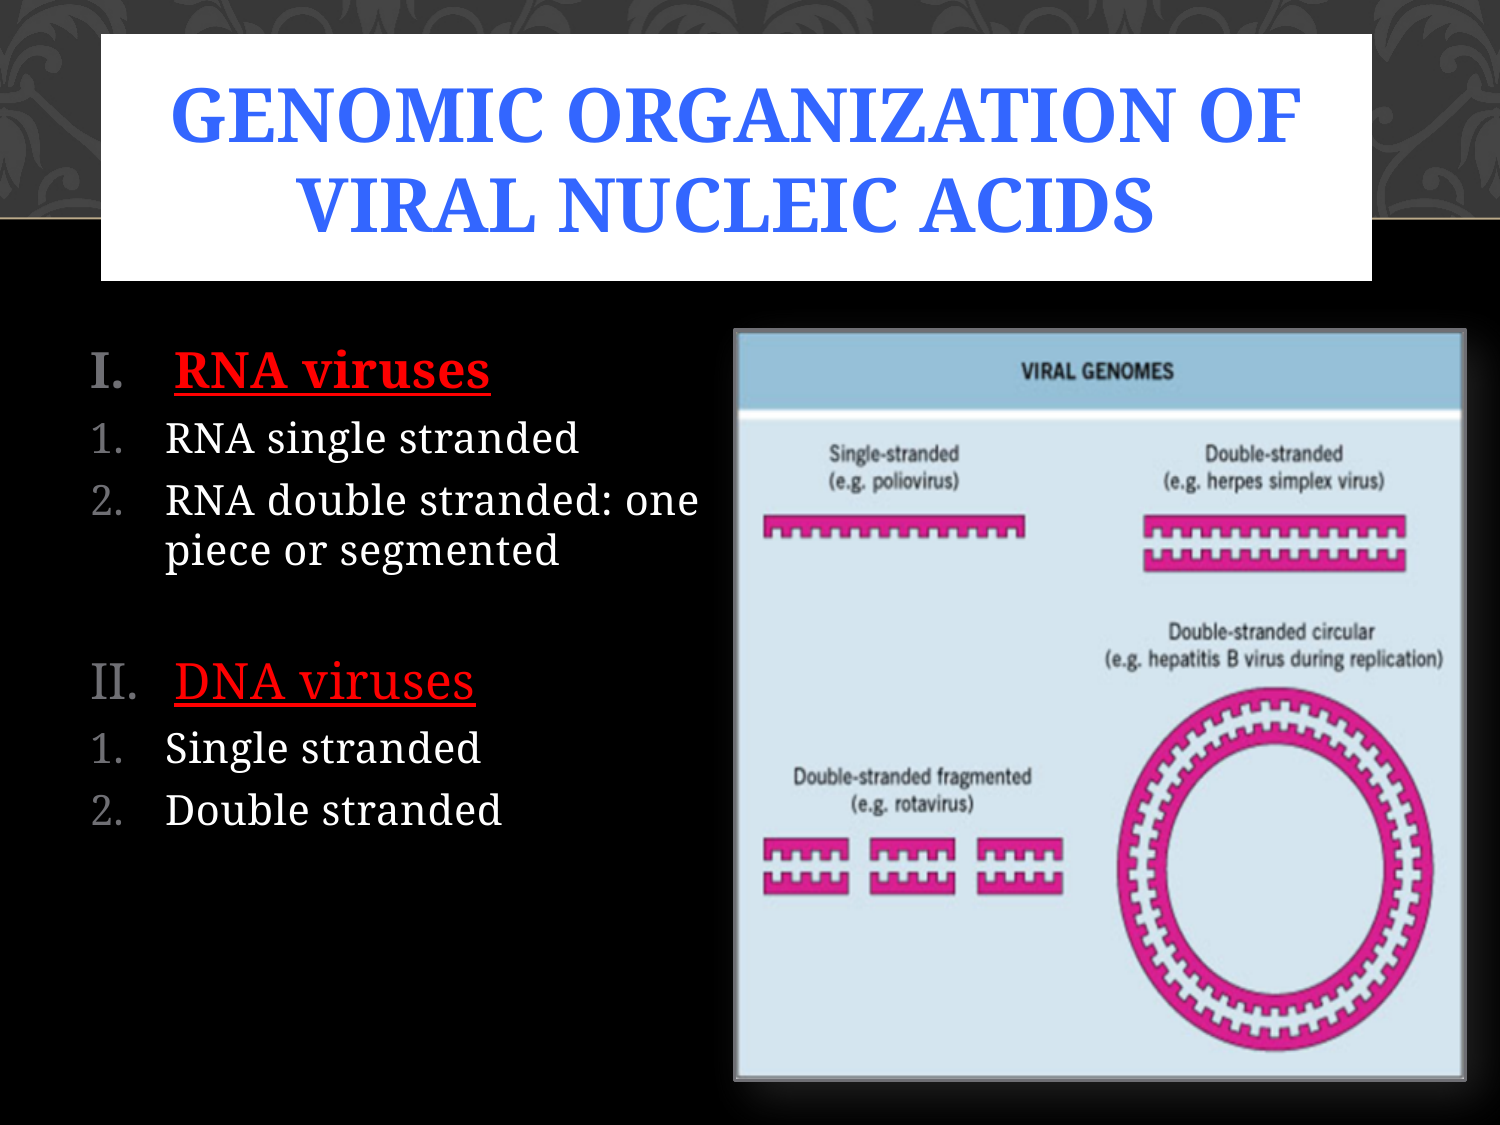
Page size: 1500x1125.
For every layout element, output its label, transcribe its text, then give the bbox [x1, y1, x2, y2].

title Genomic organization of viral nucleic acids [101, 34, 1372, 281]
list RNA viruses RNA single stranded RNA double stranded: one piece or segmented DNA viruses Single stranded Double stranded [75, 331, 730, 1000]
picture [735, 331, 1465, 1080]
